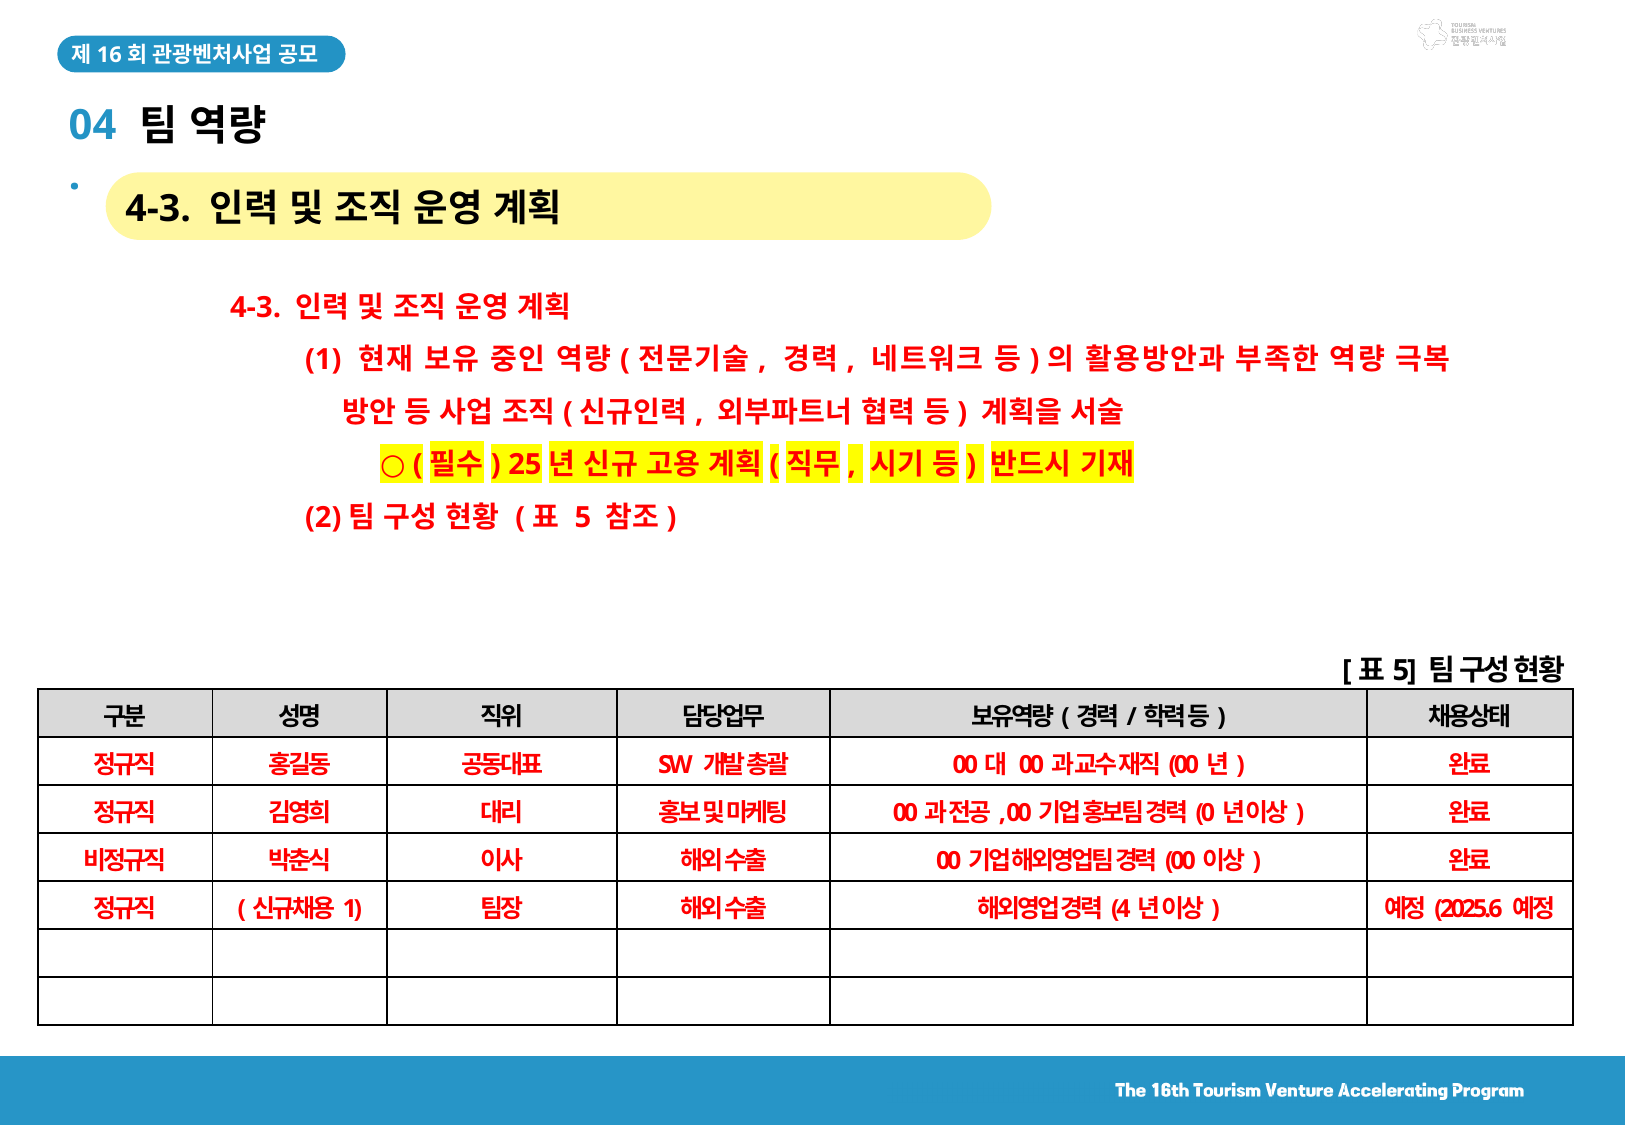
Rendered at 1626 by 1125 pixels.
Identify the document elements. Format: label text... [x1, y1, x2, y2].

table_cell 00과 전공, 00기업 홍보팀 경력(0년 이상) [831, 786, 1366, 832]
text_box 04. [68, 98, 122, 199]
table_header 담당업무 [618, 690, 829, 736]
table_cell [388, 978, 616, 1024]
table_cell 완료 [1368, 834, 1572, 880]
table_cell 홍길동 [213, 738, 386, 784]
table_cell 해외 수출 [618, 834, 829, 880]
table_cell [618, 978, 829, 1024]
table_cell [831, 978, 1366, 1024]
table_cell [831, 930, 1366, 976]
table_cell (신규채용1) [213, 882, 386, 928]
table_header 구분 [39, 690, 212, 736]
table_cell 00대 00과 교수 재직(00년) [831, 738, 1366, 784]
table_cell 예정(2025.6 예정 [1368, 882, 1572, 928]
table_header 성명 [213, 690, 386, 736]
table_cell 이사 [388, 834, 616, 880]
table_cell [618, 930, 829, 976]
table_cell [39, 930, 212, 976]
table_cell 00기업 해외영업팀 경력(00이상) [831, 834, 1366, 880]
table_cell [1368, 930, 1572, 976]
picture [887, 1082, 1524, 1103]
text_box 4-3. 인력 및 조직 운영 계획 [104, 171, 993, 241]
table_cell [213, 930, 386, 976]
table_cell [213, 978, 386, 1024]
table_cell [39, 978, 212, 1024]
table_cell [388, 930, 616, 976]
table_header 보유역량(경력/학력 등) [831, 690, 1366, 736]
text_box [1417, 19, 1506, 50]
table_cell 박춘식 [213, 834, 386, 880]
table_cell 공동대표 [388, 738, 616, 784]
table_cell 완료 [1368, 738, 1572, 784]
table_header 직위 [388, 690, 616, 736]
text_box 제16회 관광벤처사업 공모 [56, 34, 347, 74]
table_cell 정규직 [39, 882, 212, 928]
table_cell 해외 수출 [618, 882, 829, 928]
table_cell 정규직 [39, 786, 212, 832]
table_cell [1368, 978, 1572, 1024]
table_cell 홍보 및 마케팅 [618, 786, 829, 832]
table_header 채용상태 [1368, 690, 1572, 736]
text_box 4-3. 인력 및 조직 운영 계획 (1) 현재 보유 중인 역량(전문기술, 경력, 네트워크 등)의 활용방안과 부족한 역량 극복 방안 등 사업 조직(신규인력, 외부파트너 협력 등) 계획을 서술 ○ (필수) 25년 신규 고용 계획(직무, 시기 등) 반드시 기재 (2)팀 구성 현황 (표 5 참조) [215, 263, 1466, 593]
table_cell 완료 [1368, 786, 1572, 832]
table_cell 비정규직 [39, 834, 212, 880]
text_box [표5] 팀 구성 현황 [44, 643, 1581, 694]
table_cell 해외영업 경력(4년 이상) [831, 882, 1366, 928]
table_cell 정규직 [39, 738, 212, 784]
table_cell SW 개발 총괄 [618, 738, 829, 784]
text_box 팀 역량 [139, 98, 784, 149]
table_cell 김영희 [213, 786, 386, 832]
table_cell 대리 [388, 786, 616, 832]
table_cell 팀장 [388, 882, 616, 928]
